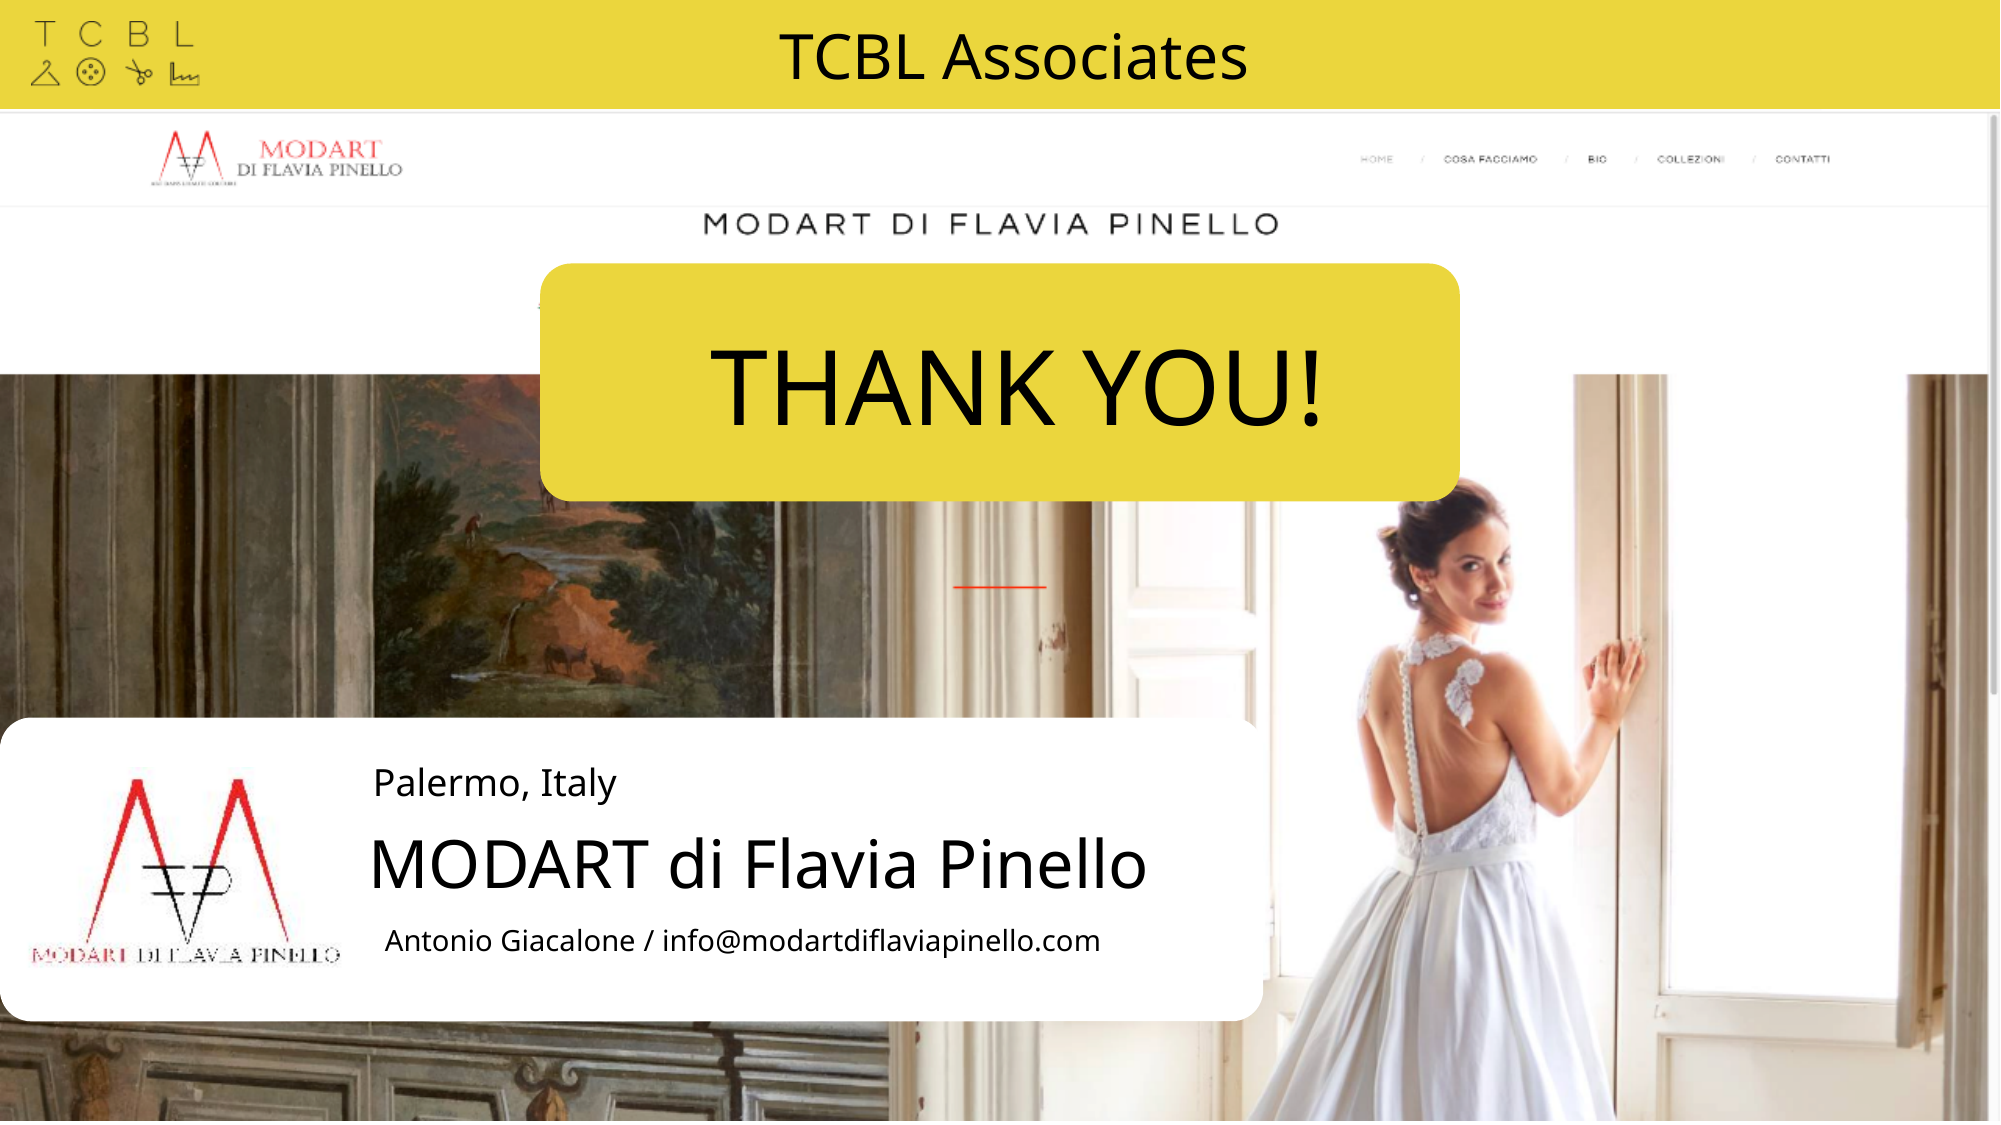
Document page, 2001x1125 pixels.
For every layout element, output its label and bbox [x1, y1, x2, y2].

text_box [0, 0, 2000, 109]
picture [0, 109, 2000, 1121]
